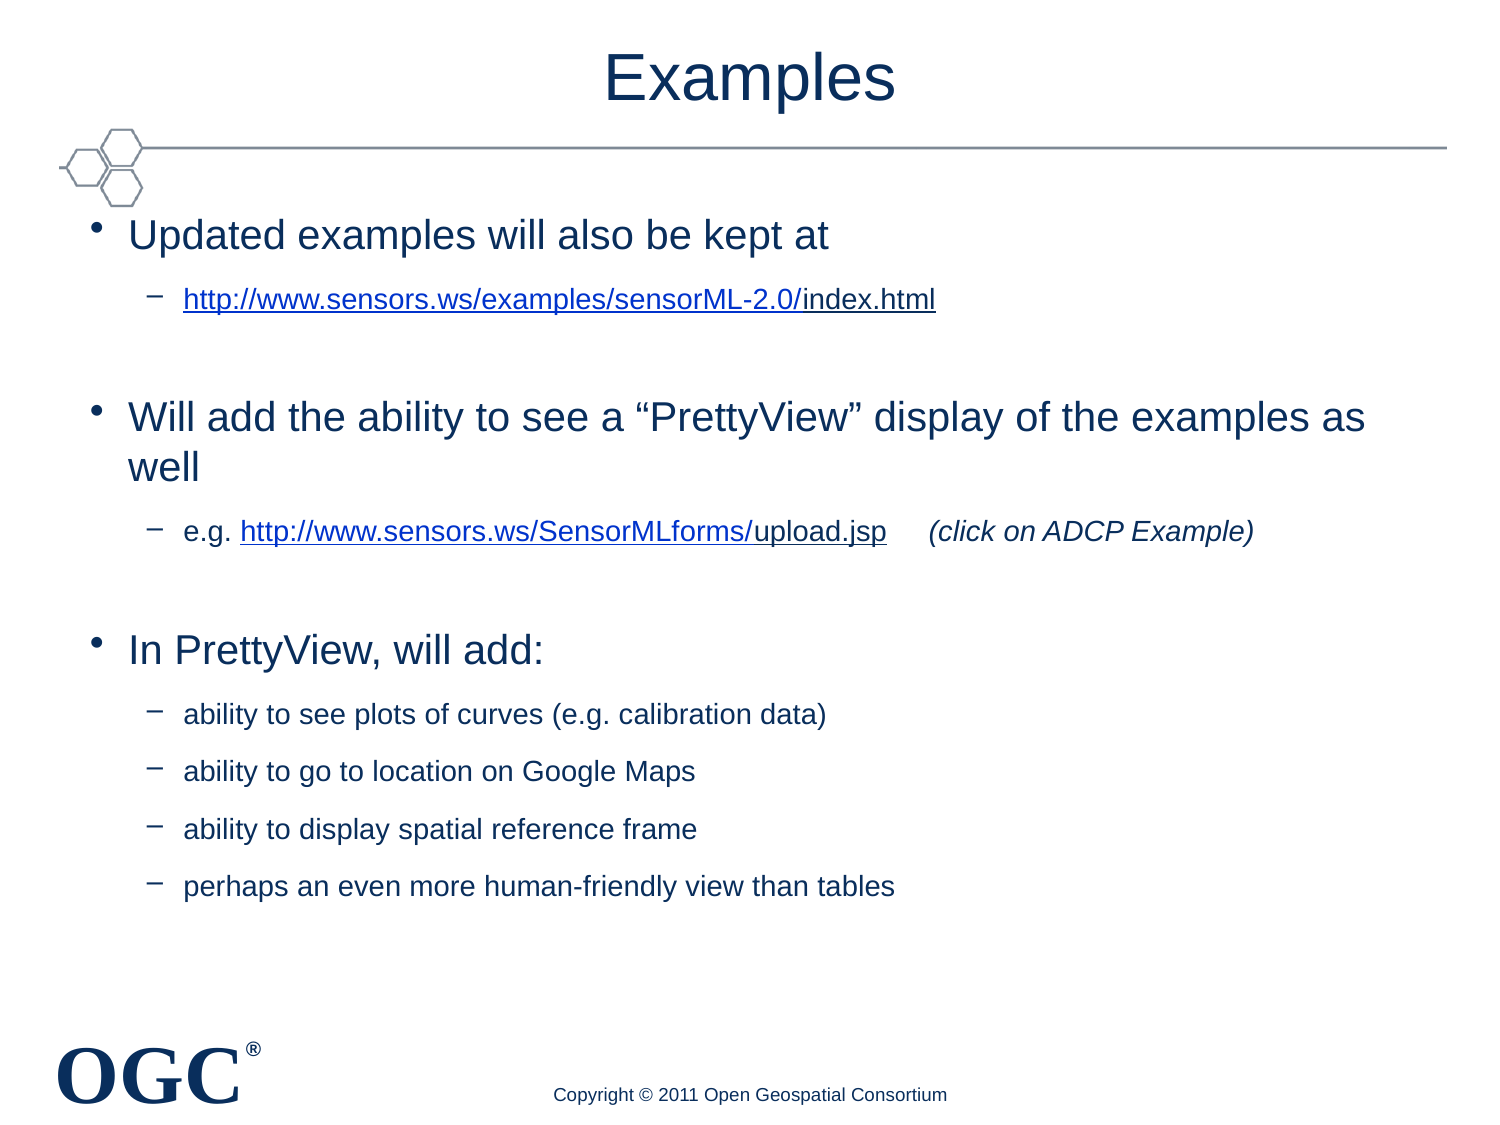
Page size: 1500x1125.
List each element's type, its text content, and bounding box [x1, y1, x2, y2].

text_box Copyright © 2011 Open Geospatial Consortium [487, 1074, 1013, 1113]
title Examples [37, 22, 1463, 136]
picture [59, 136, 1447, 208]
text_box Updated examples will also be kept at http://www.sensors.ws/examples/sensorML-2.0/index.html Will add the ability to see a “PrettyView” display of the examples as well e.g. http://www.sensors.ws/SensorMLforms/upload.jsp (click on ADCP Example) In PrettyView, will add: ability to see plots of curves (e.g. calibration data) ability to go to location on Google Maps ability to display spatial reference frame perhaps an even more human-friendly view than tables [75, 200, 1463, 988]
